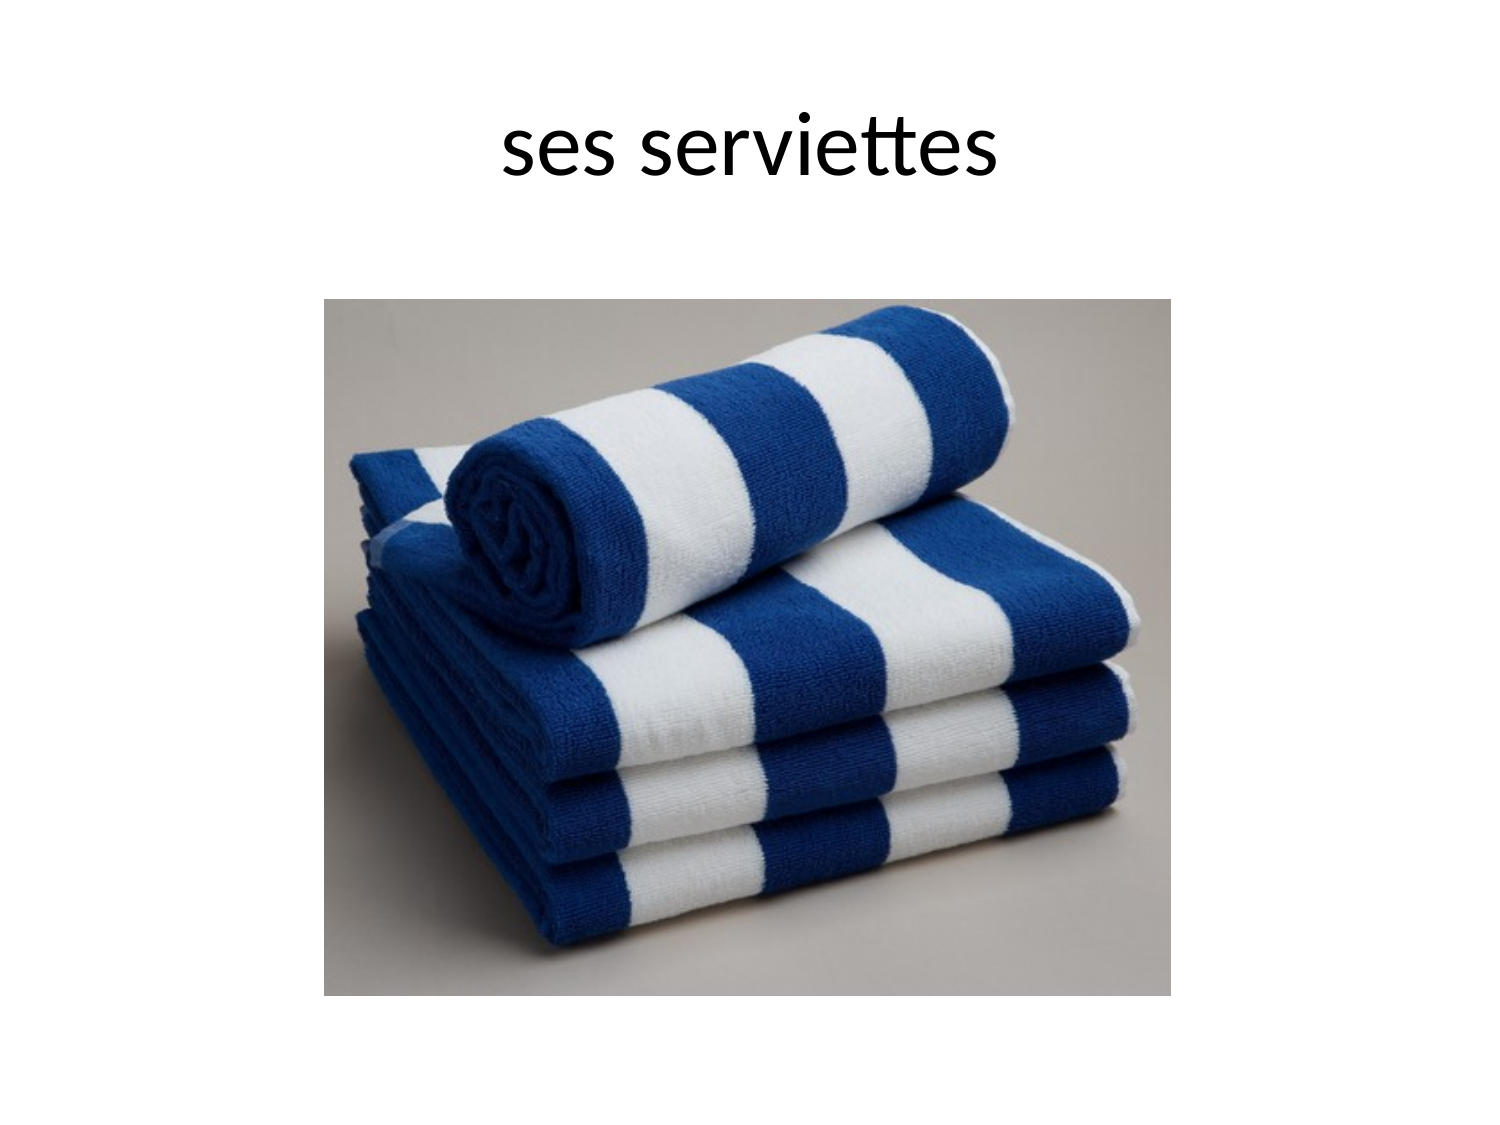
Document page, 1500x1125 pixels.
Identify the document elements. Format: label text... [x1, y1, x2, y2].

title ses serviettes [75, 45, 1425, 233]
picture [324, 299, 1171, 996]
